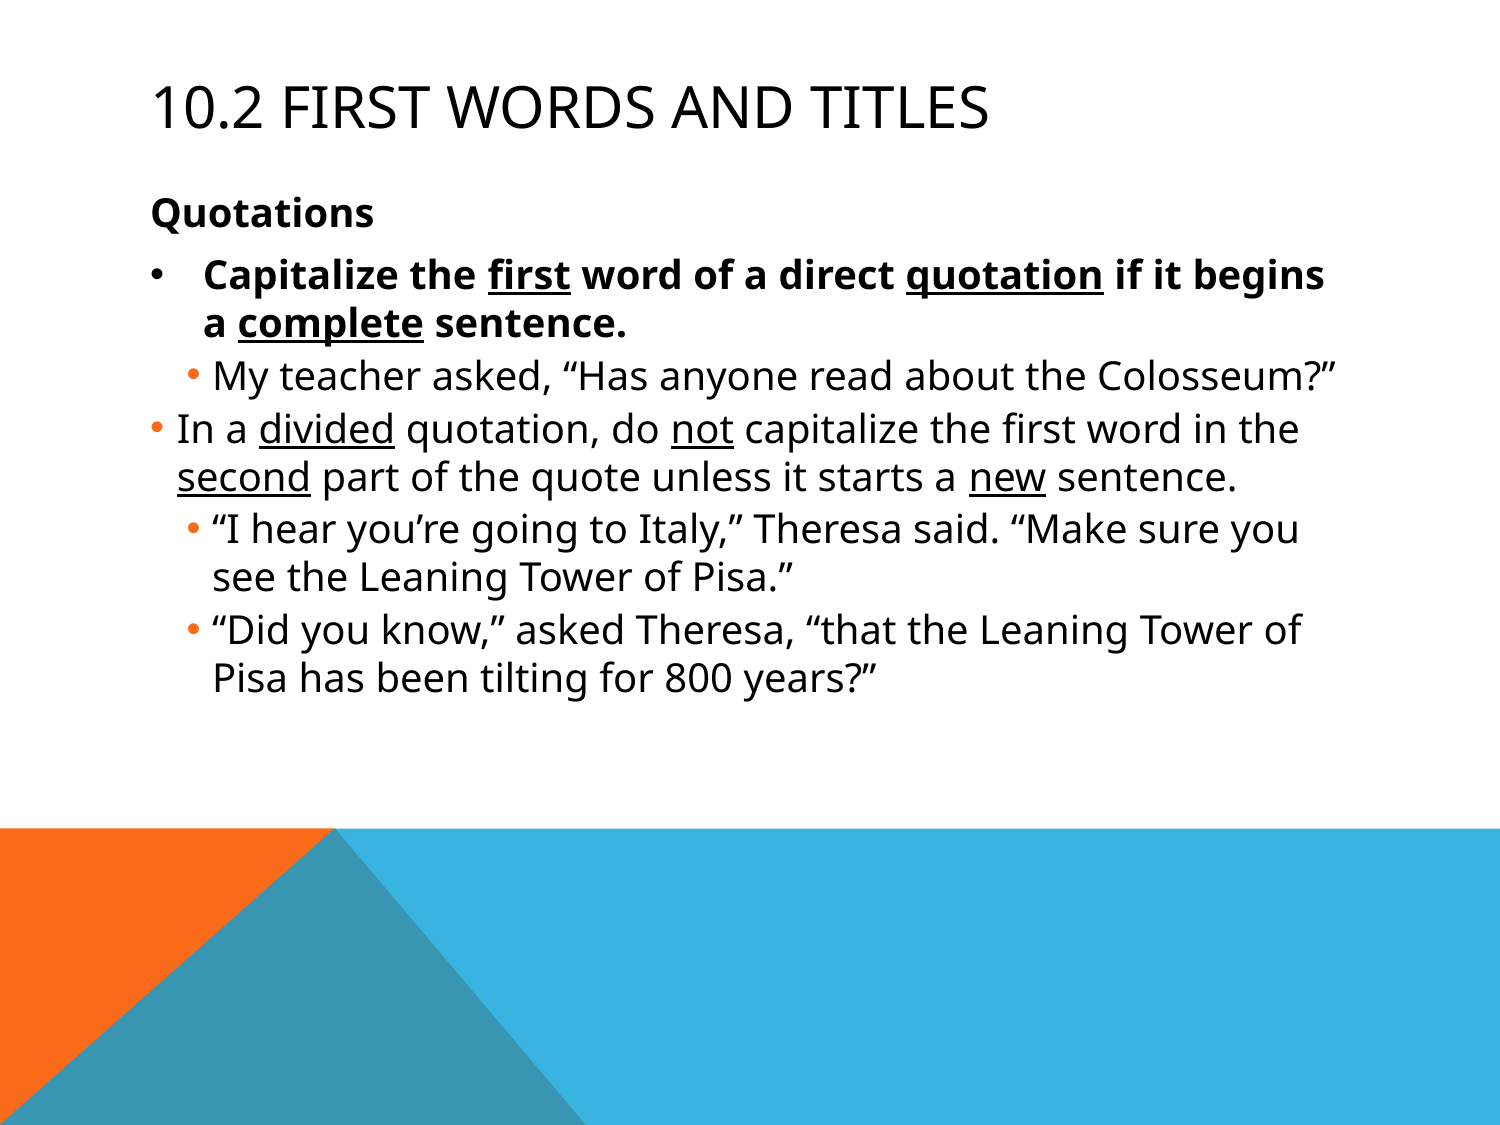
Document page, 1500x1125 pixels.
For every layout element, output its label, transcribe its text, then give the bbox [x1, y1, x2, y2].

title 10.2 First Words and Titles [135, 60, 1369, 150]
list Quotations Capitalize the first word of a direct quotation if it begins a complete sentence. My teacher asked, “Has anyone read about the Colosseum?” In a divided quotation, do not capitalize the first word in the second part of the quote unless it starts a new sentence. “I hear you’re going to Italy,” Theresa said. “Make sure you see the Leaning Tower of Pisa.” “Did you know,” asked Theresa, “that the Leaning Tower of Pisa has been tilting for 800 years?” [135, 180, 1369, 768]
